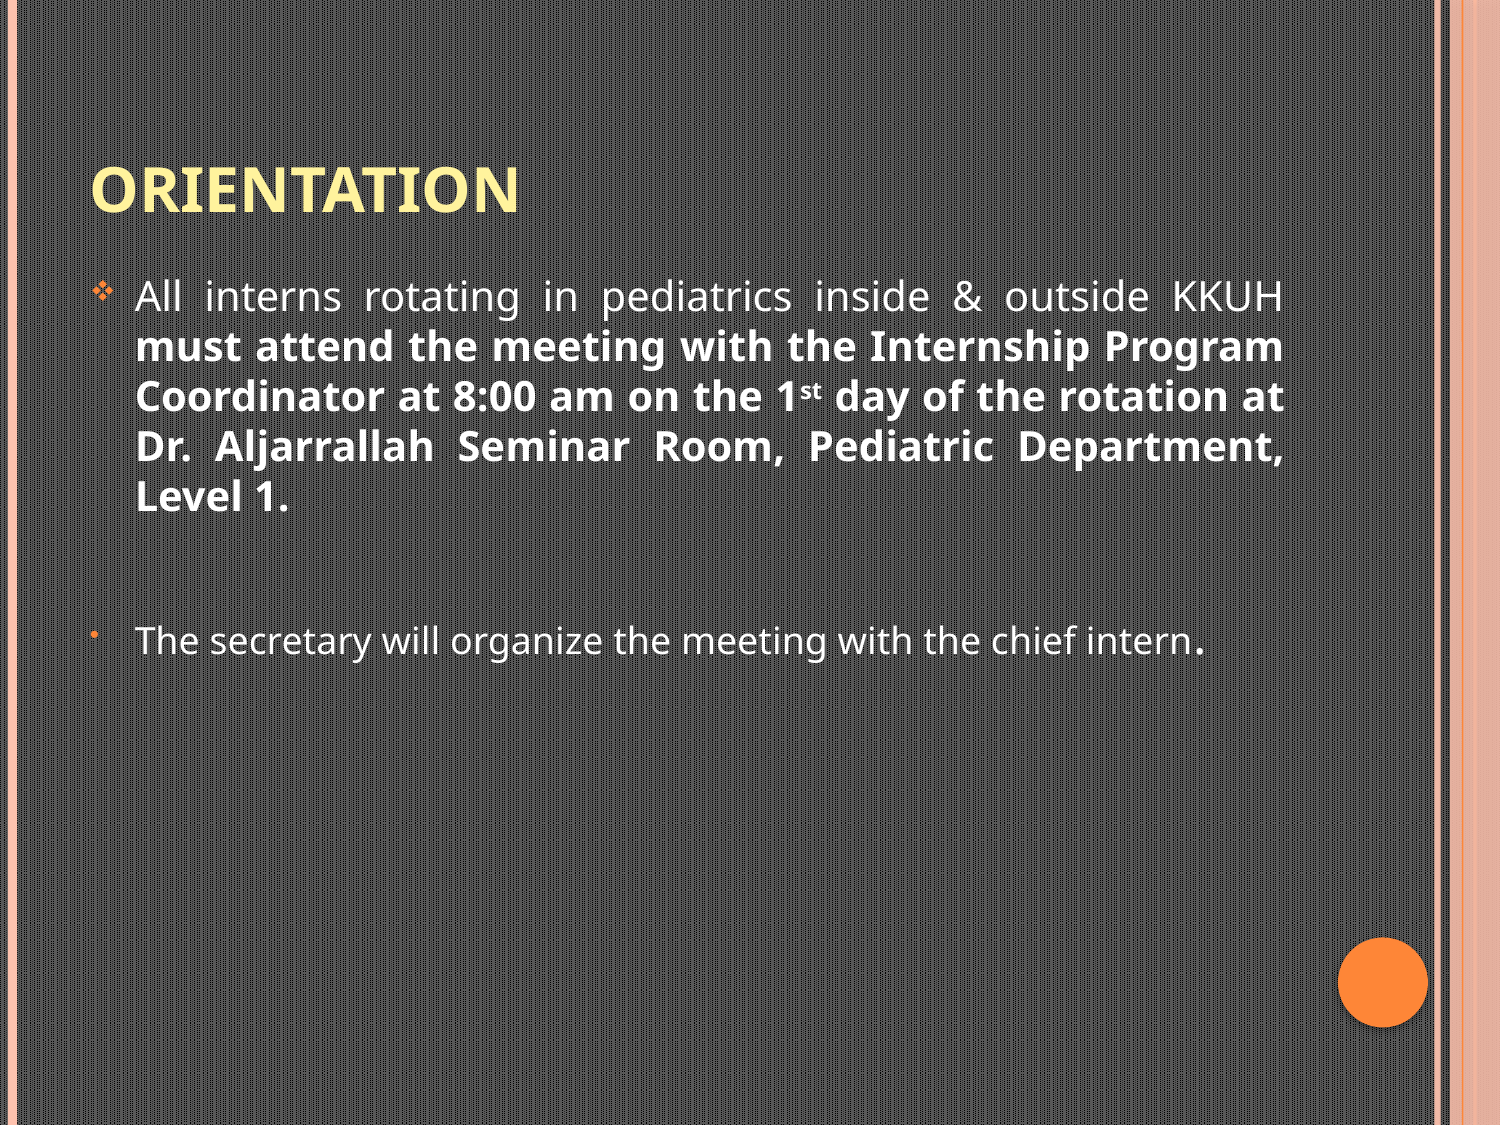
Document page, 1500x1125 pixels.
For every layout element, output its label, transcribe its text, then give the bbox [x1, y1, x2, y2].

title orientation [75, 45, 1300, 233]
list All interns rotating in pediatrics inside & outside KKUH must attend the meeting with the Internship Program Coordinator at 8:00 am on the 1st day of the rotation at Dr. Aljarrallah Seminar Room, Pediatric Department, Level 1. The secretary will organize the meeting with the chief intern. [75, 262, 1300, 917]
